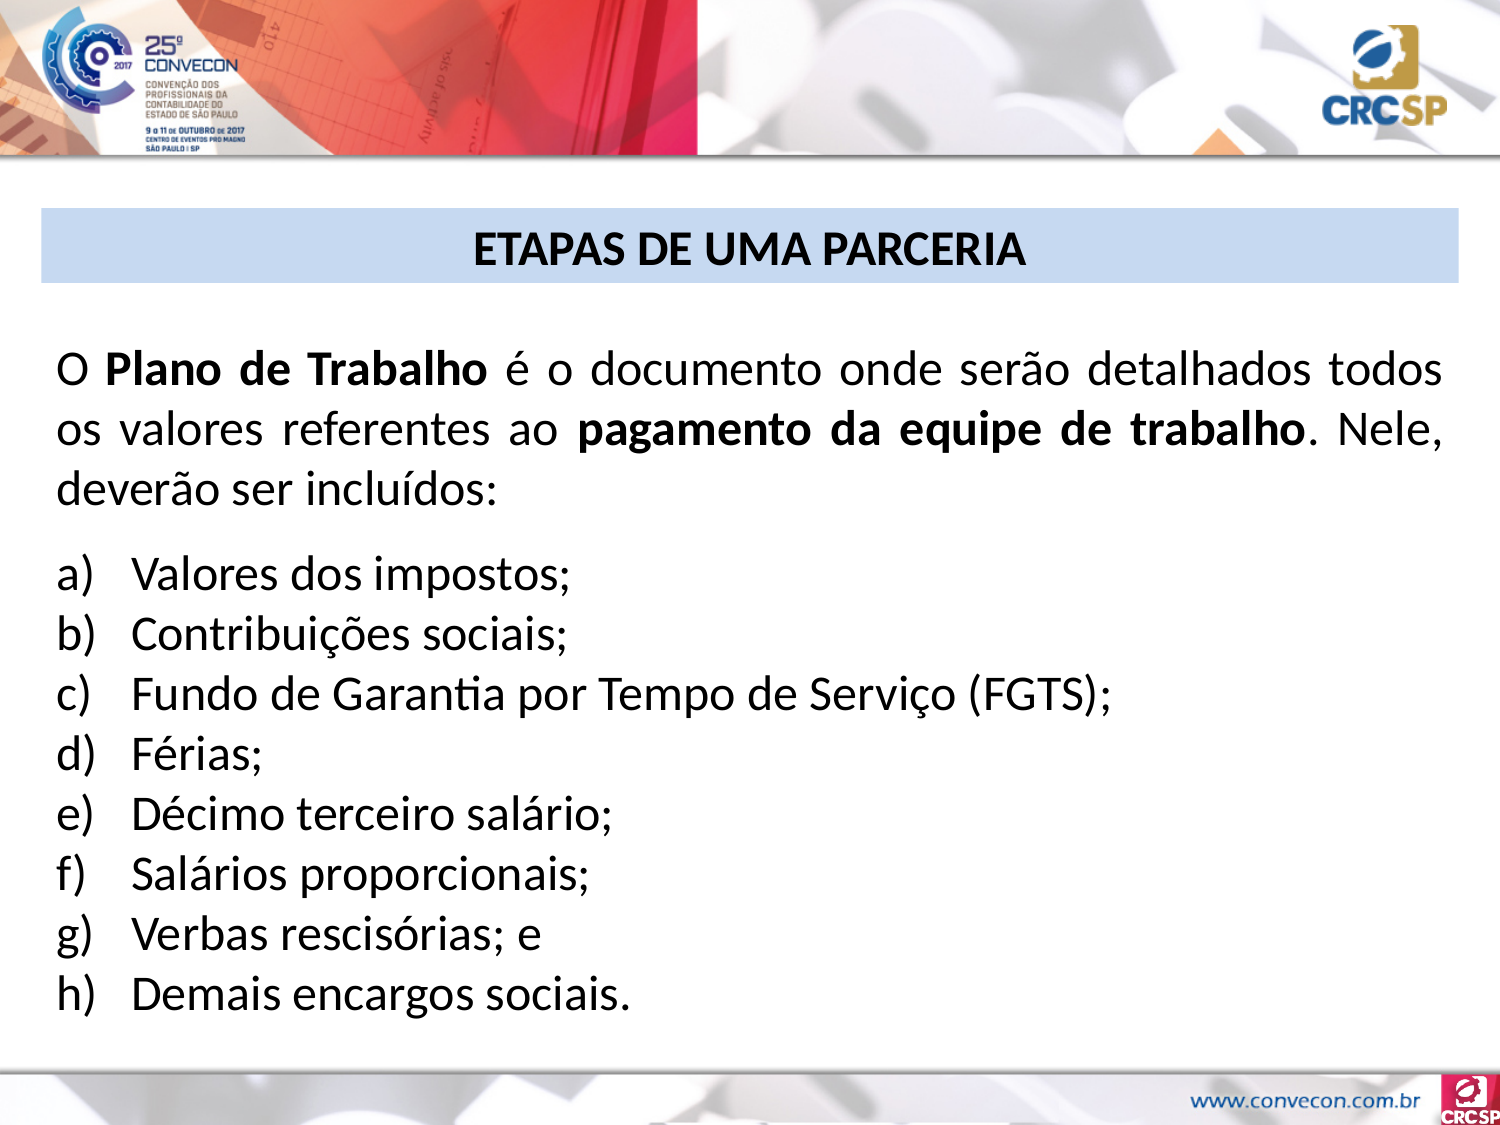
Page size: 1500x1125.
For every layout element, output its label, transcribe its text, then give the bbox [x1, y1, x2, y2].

picture [0, 0, 1500, 1125]
text_box O Plano de Trabalho é o documento onde serão detalhados todos os valores referentes ao pagamento da equipe de trabalho. Nele, deverão ser incluídos: Valores dos impostos; Contribuições sociais; Fundo de Garantia por Tempo de Serviço (FGTS); Férias; Décimo terceiro salário; Salários proporcionais; Verbas rescisórias; e Demais encargos sociais. [41, 327, 1459, 1028]
text_box [29, 326, 1471, 401]
text_box ETAPAS DE UMA PARCERIA [41, 208, 1459, 283]
